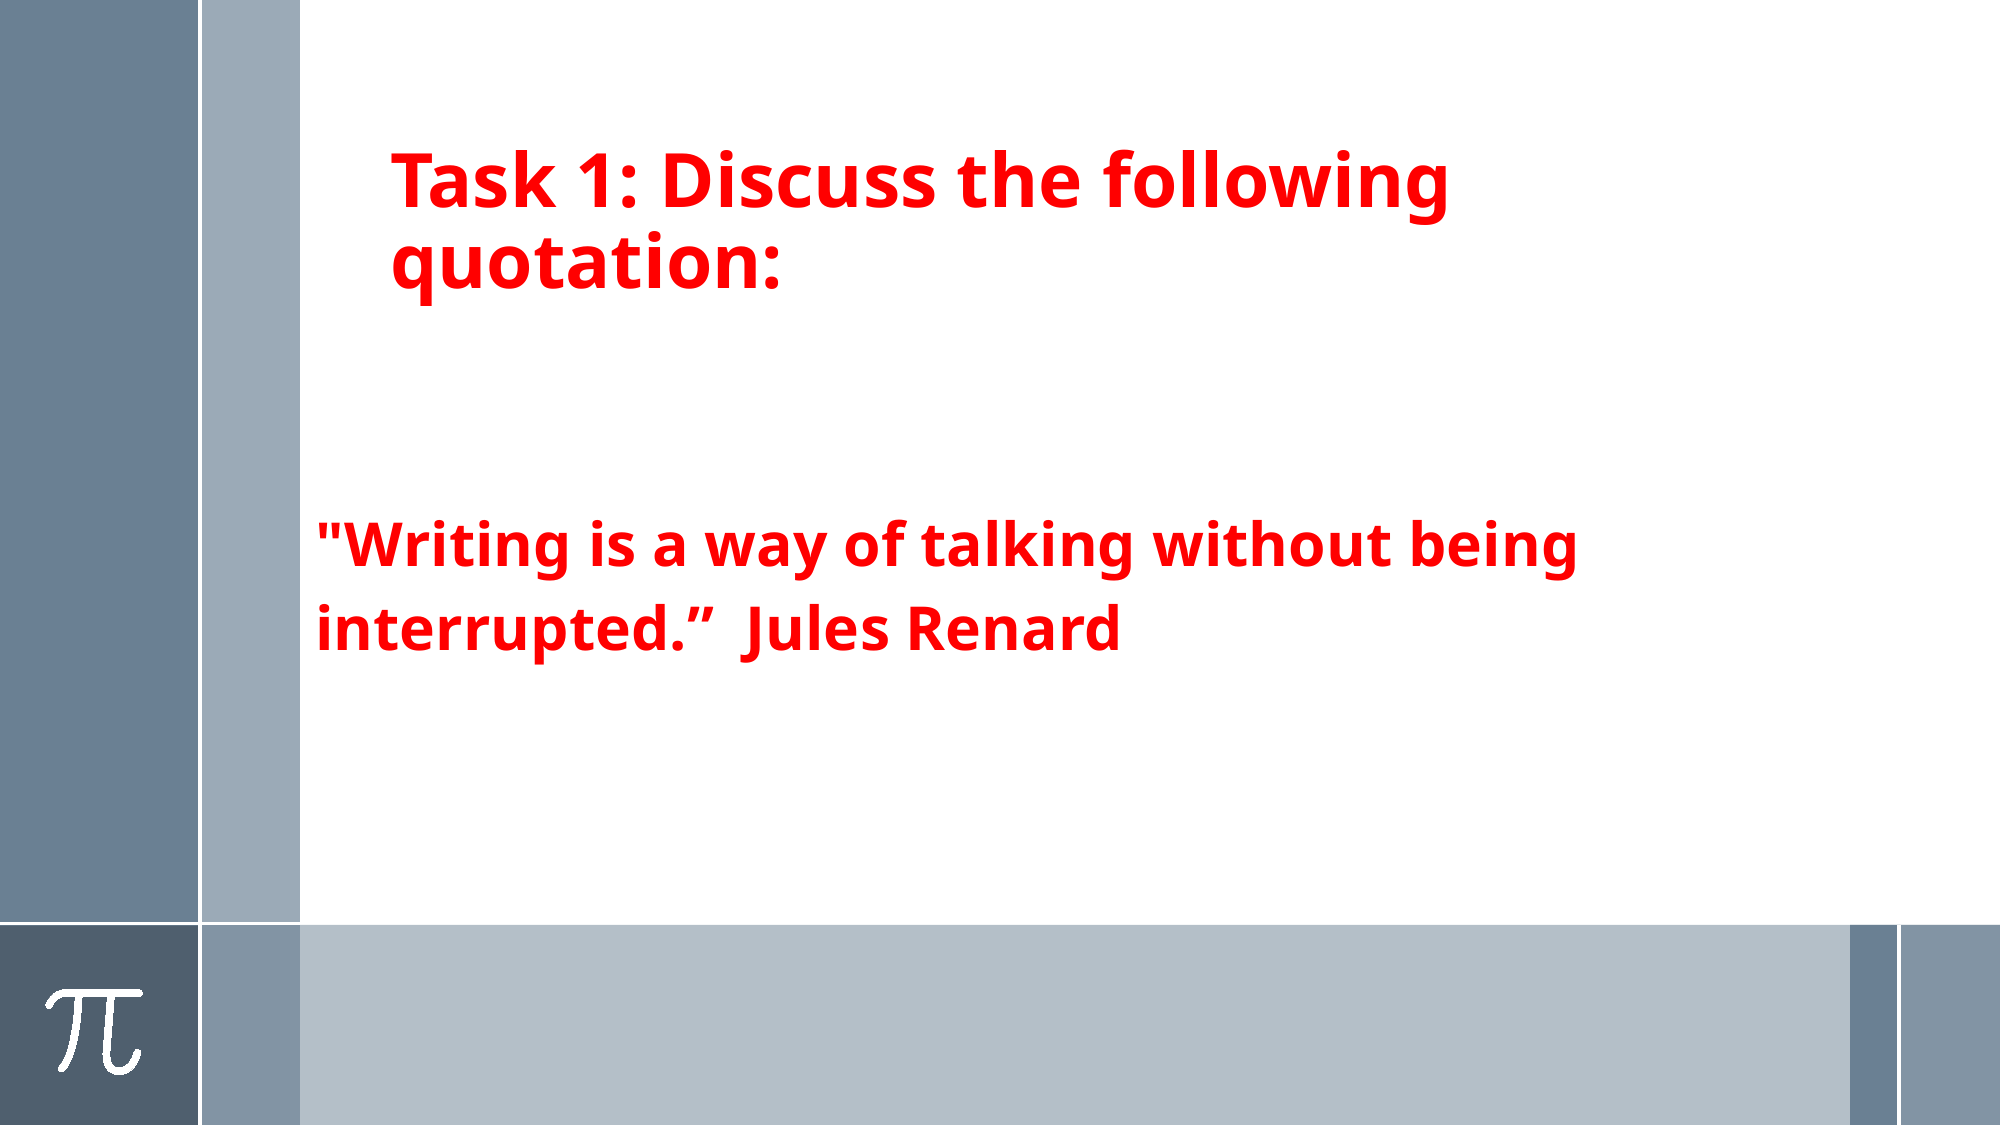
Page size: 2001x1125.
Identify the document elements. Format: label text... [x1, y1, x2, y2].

title Task 1: Discuss the following quotation: [375, 99, 1742, 313]
subtitle "Writing is a way of talking without being interrupted.” Jules Renard [300, 487, 1975, 671]
